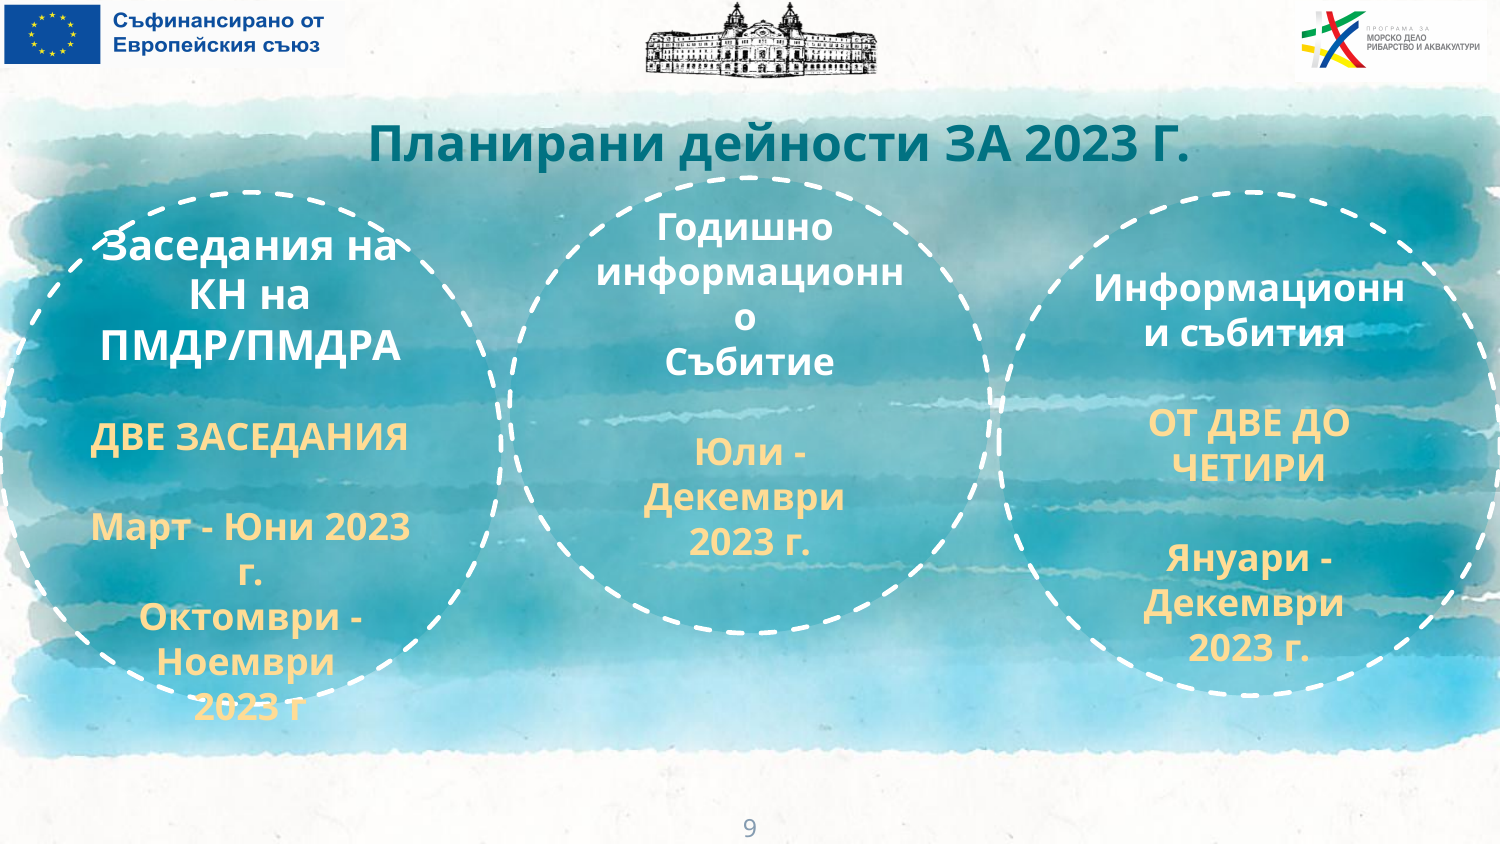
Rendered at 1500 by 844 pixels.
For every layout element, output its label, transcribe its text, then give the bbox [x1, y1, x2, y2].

slide_number 9 [705, 797, 795, 844]
text_box Заседания на КН на ПМДР/ПМДРА ДВЕ ЗАСЕДАНИЯ Март - Юни 2023 г. Октомври - Ноември 2023 г [0, 192, 502, 705]
text_box Информационни събития ОТ ДВЕ ДО ЧЕТИРИ Януари - Декември 2023 г. [998, 192, 1500, 696]
picture [0, 0, 1500, 844]
text_box Годишно информационно Събитие Юли - Декември 2023 г. [509, 177, 991, 634]
title Планирани дейности ЗА 2023 Г. [110, 11, 1461, 152]
